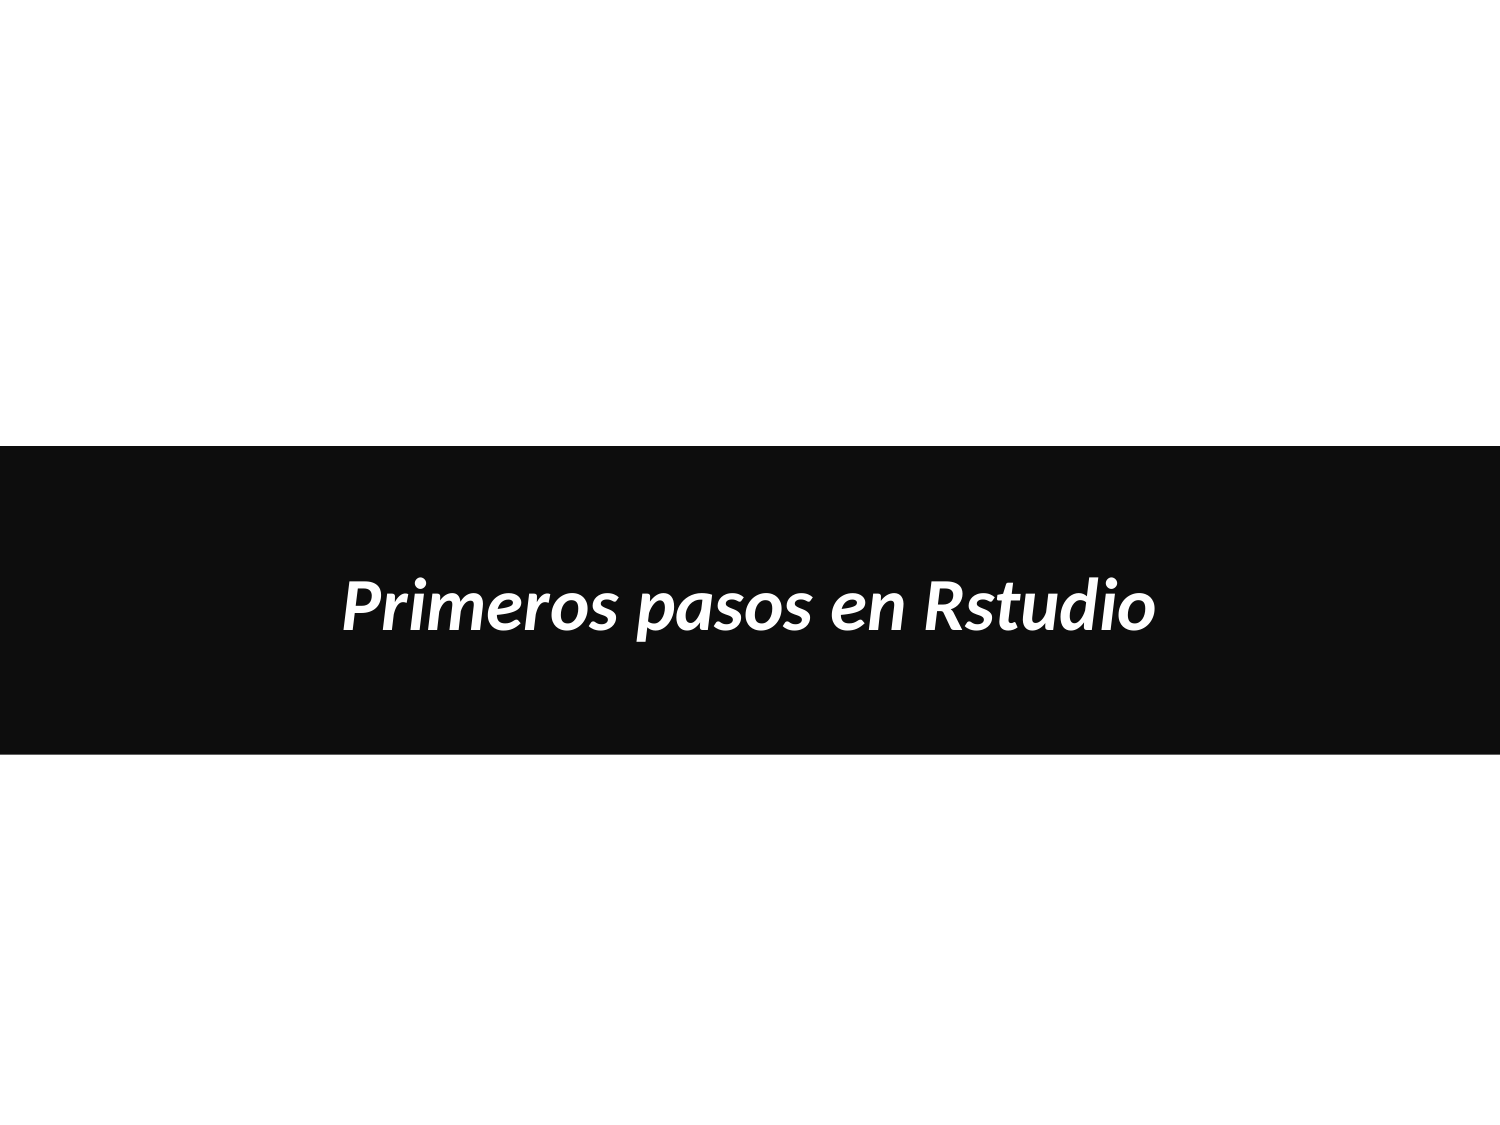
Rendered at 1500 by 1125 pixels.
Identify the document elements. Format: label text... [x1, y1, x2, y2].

text_box Primeros pasos en Rstudio [0, 445, 1500, 756]
